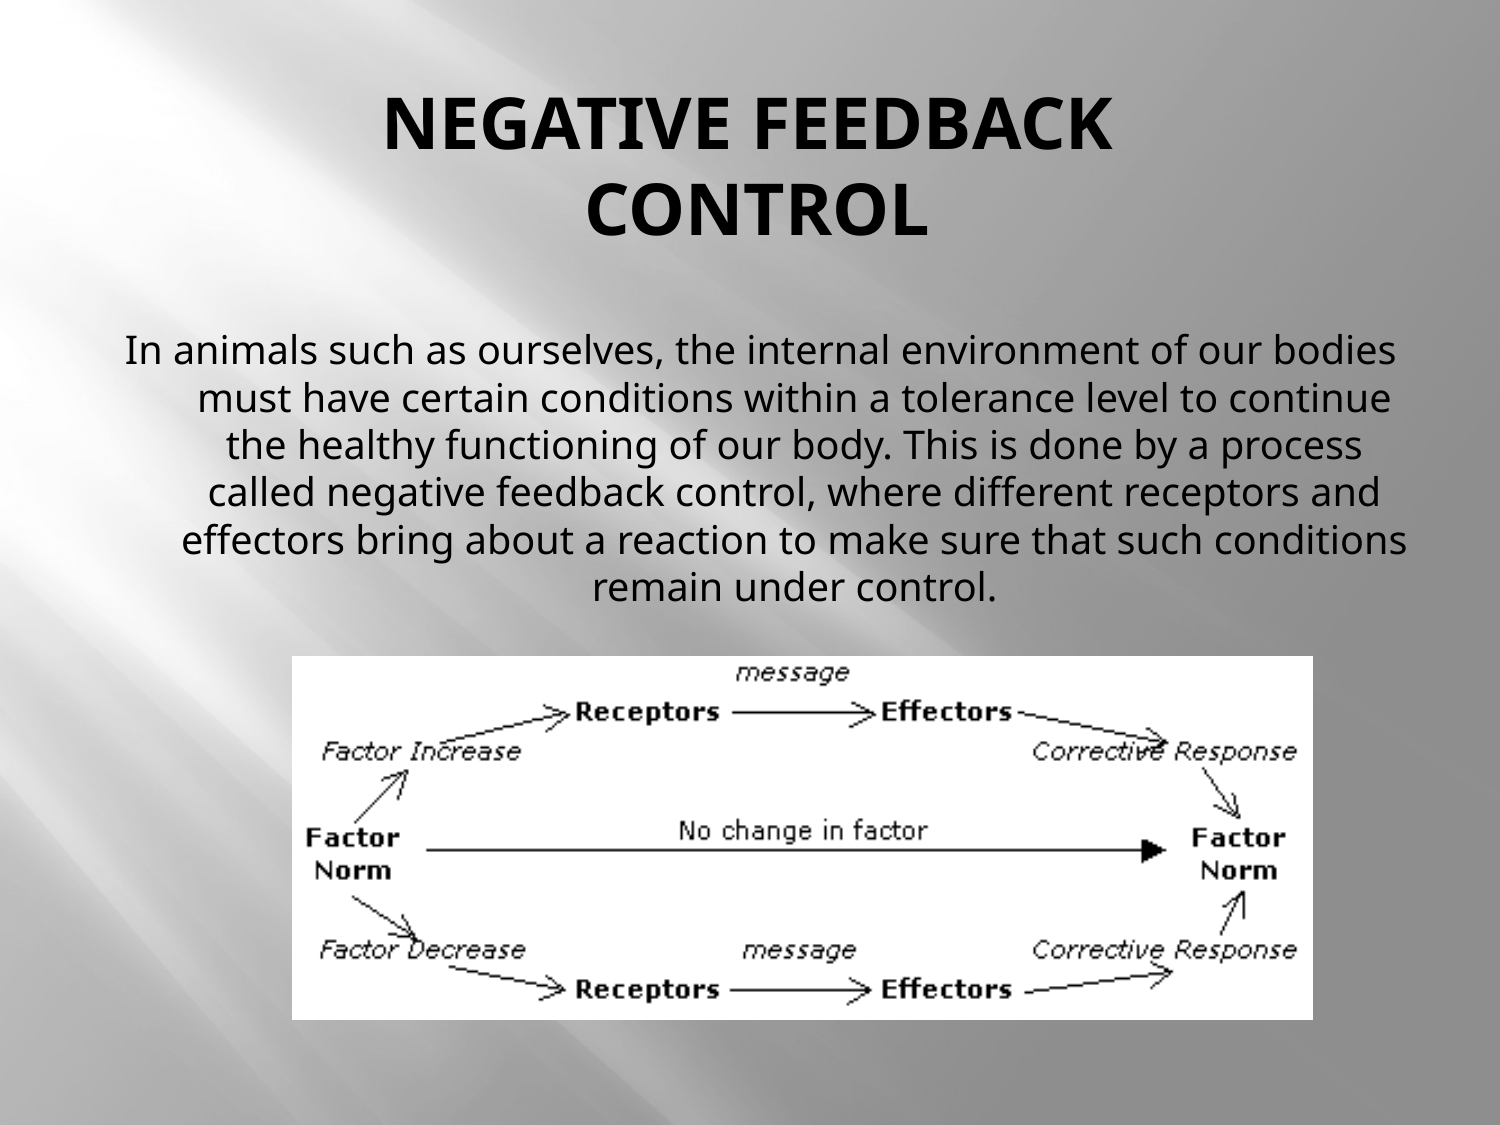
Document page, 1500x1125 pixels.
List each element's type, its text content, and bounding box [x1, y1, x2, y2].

list In animals such as ourselves, the internal environment of our bodies must have certain conditions within a tolerance level to continue the healthy functioning of our body. This is done by a process called negative feedback control, where different receptors and effectors bring about a reaction to make sure that such conditions remain under control. [75, 262, 1425, 1035]
picture [292, 655, 1313, 1020]
title NEGATIVE FEEDBACK CONTROL [82, 70, 1432, 258]
